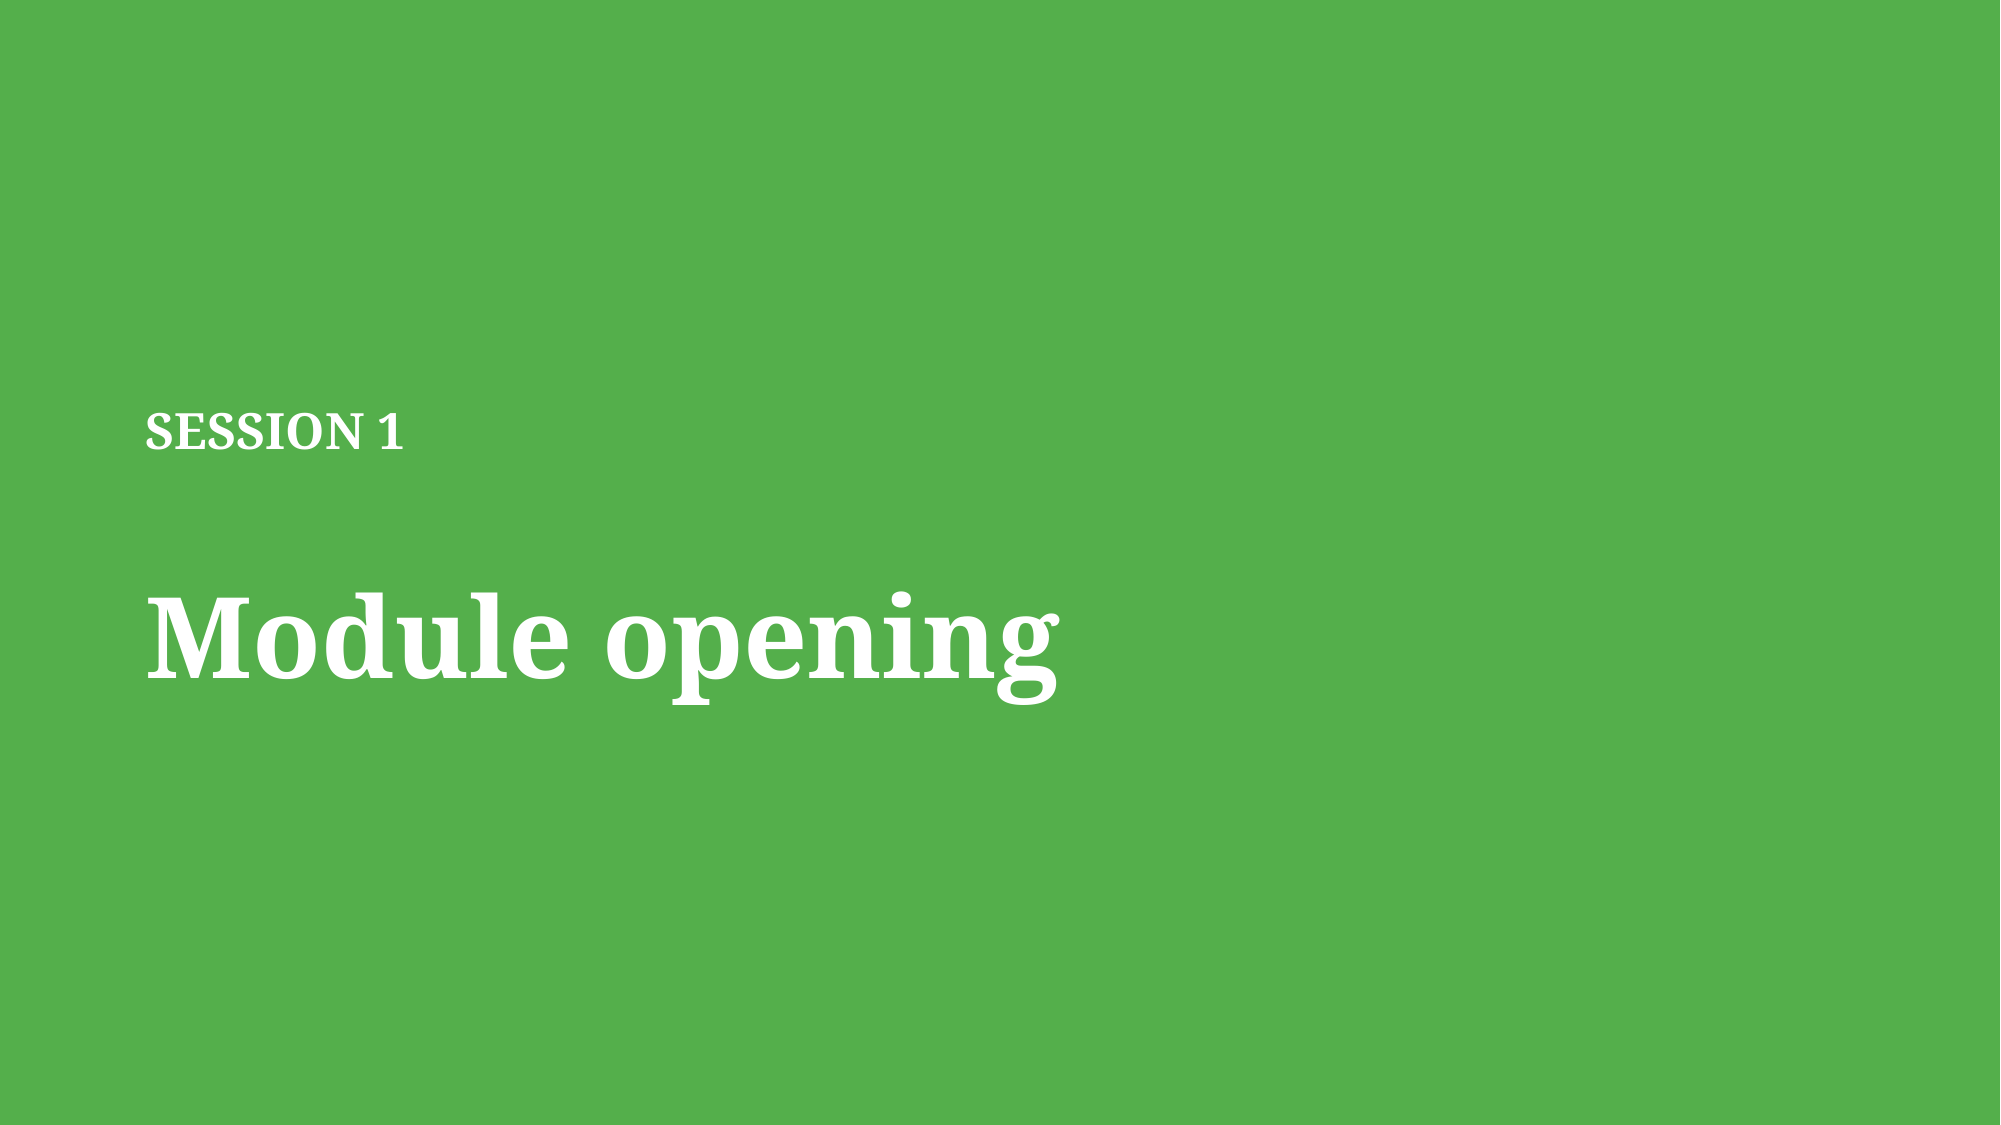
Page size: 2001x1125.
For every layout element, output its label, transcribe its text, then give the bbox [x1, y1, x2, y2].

title SESSION 1 Module opening [130, 508, 1779, 601]
